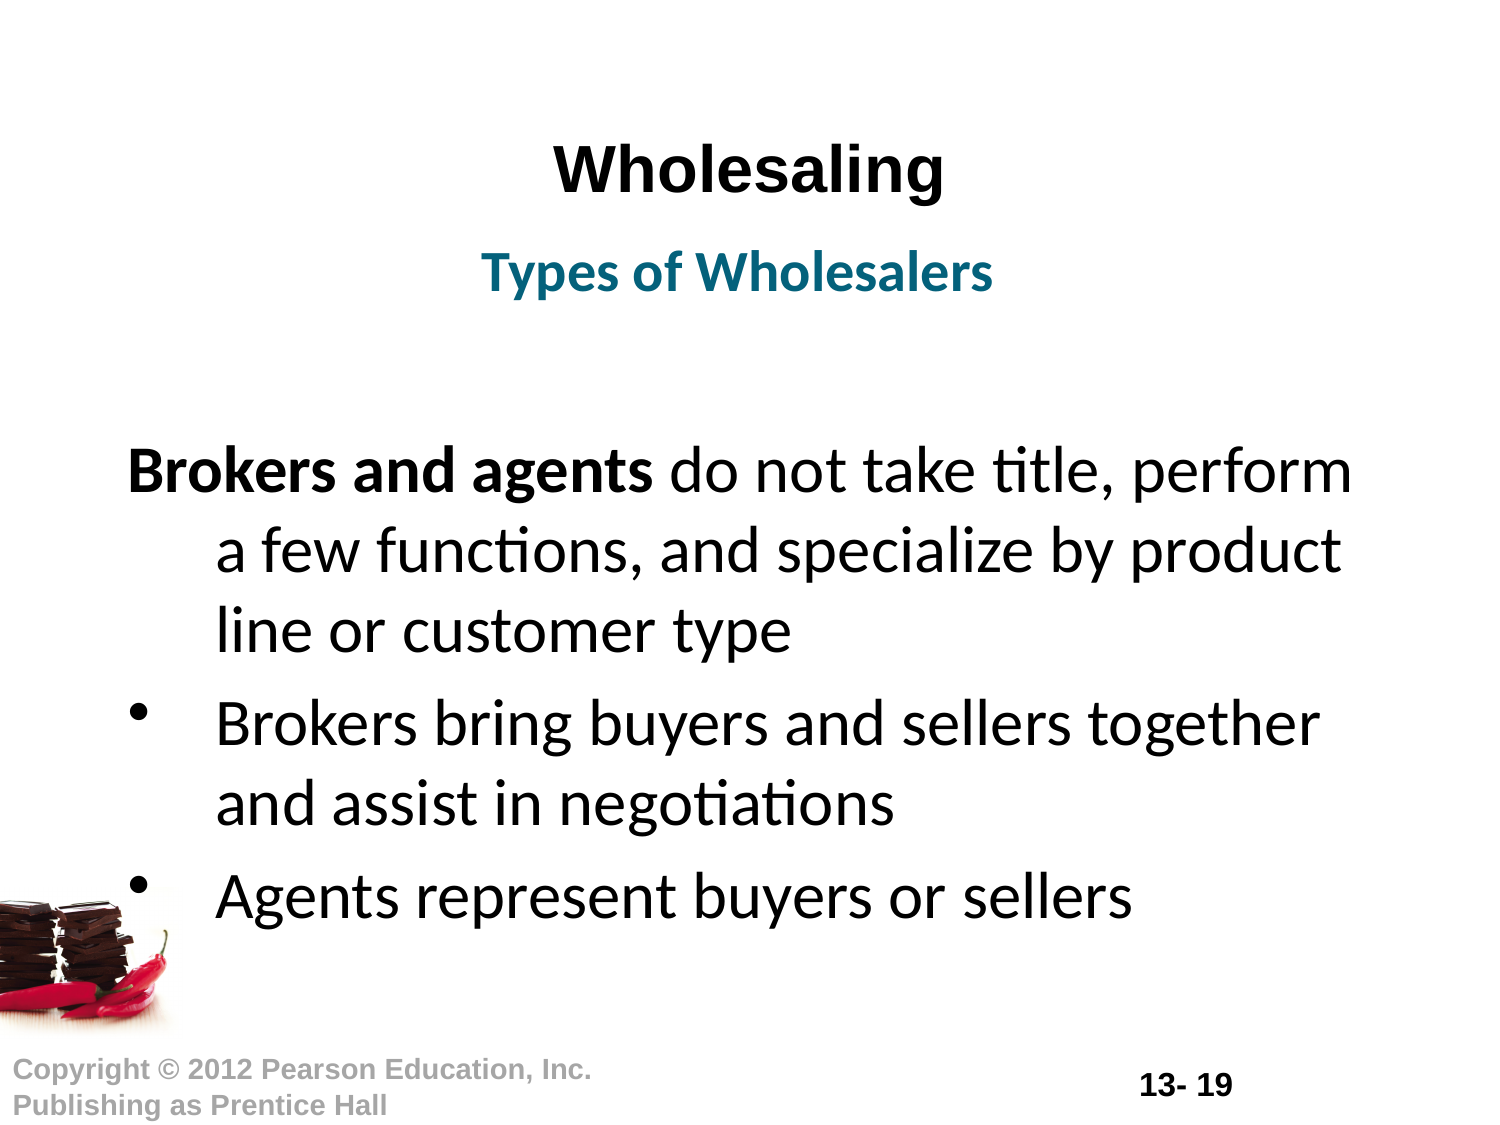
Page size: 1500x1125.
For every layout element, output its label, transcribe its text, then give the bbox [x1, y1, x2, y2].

picture [0, 887, 183, 1039]
list Brokers and agents do not take title, perform a few functions, and specialize by product line or customer type Brokers bring buyers and sellers together and assist in negotiations Agents represent buyers or sellers [112, 324, 1388, 1001]
title Wholesaling [112, 37, 1388, 226]
list Types of Wholesalers [149, 237, 1326, 301]
